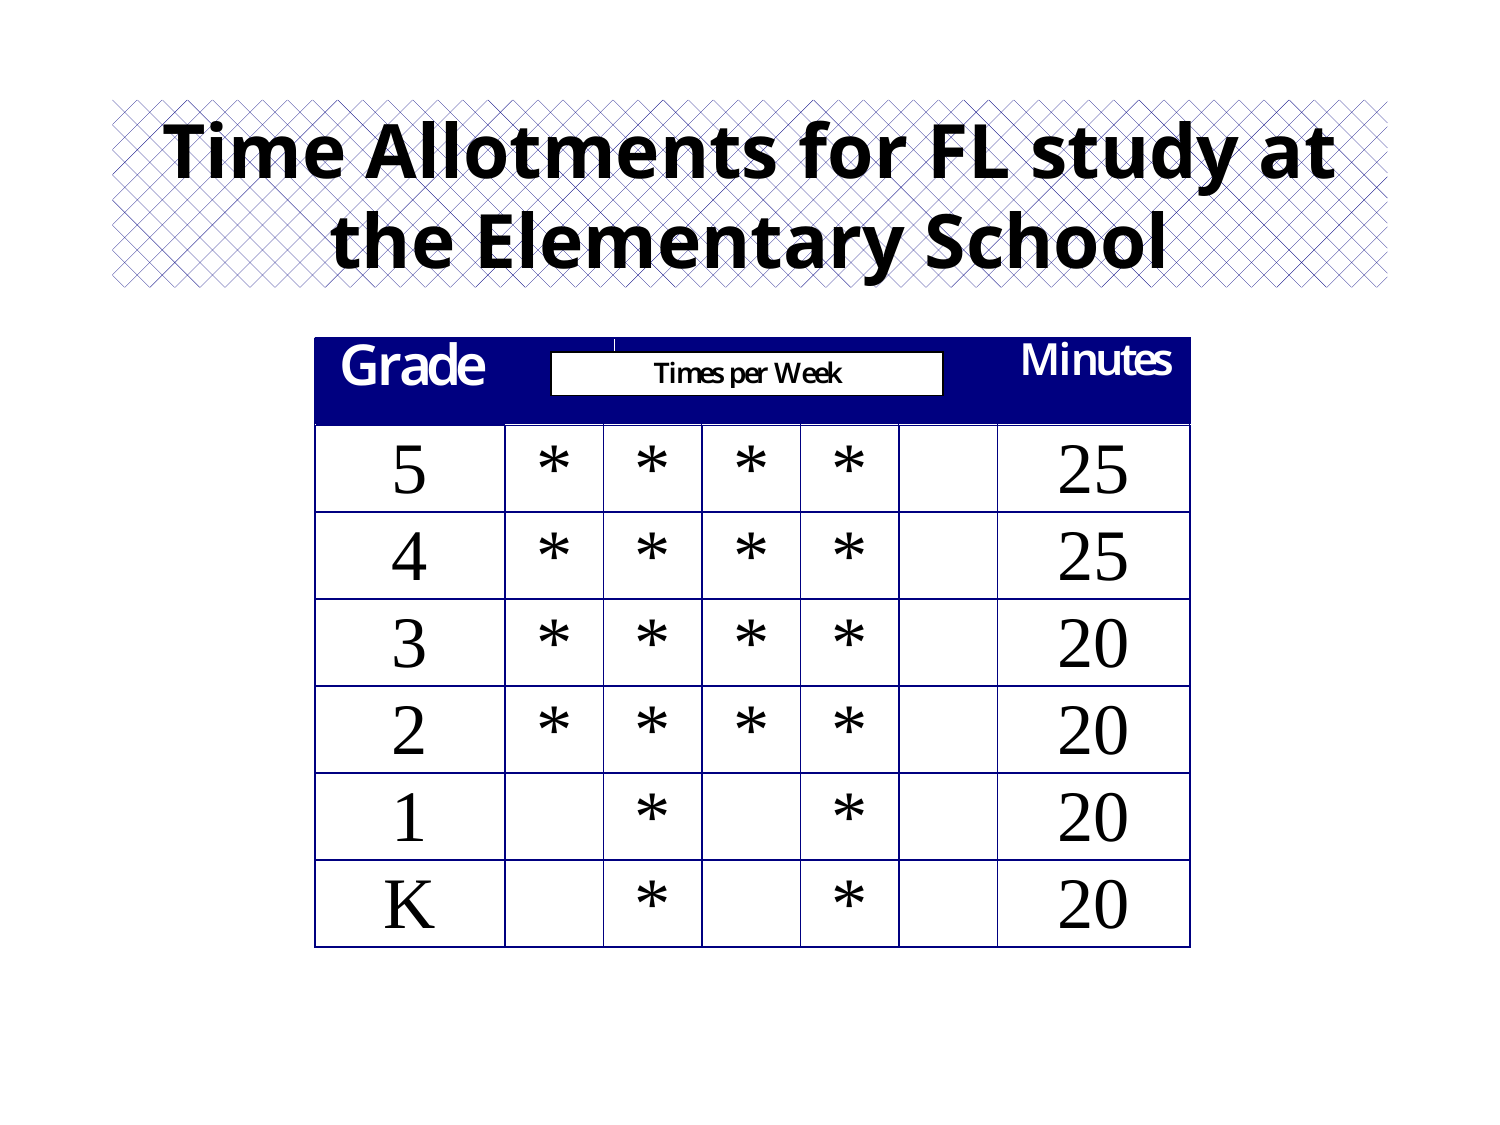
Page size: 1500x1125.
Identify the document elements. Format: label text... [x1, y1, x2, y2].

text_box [299, 337, 1402, 998]
title Time Allotments for FL study at the Elementary School [112, 99, 1388, 288]
